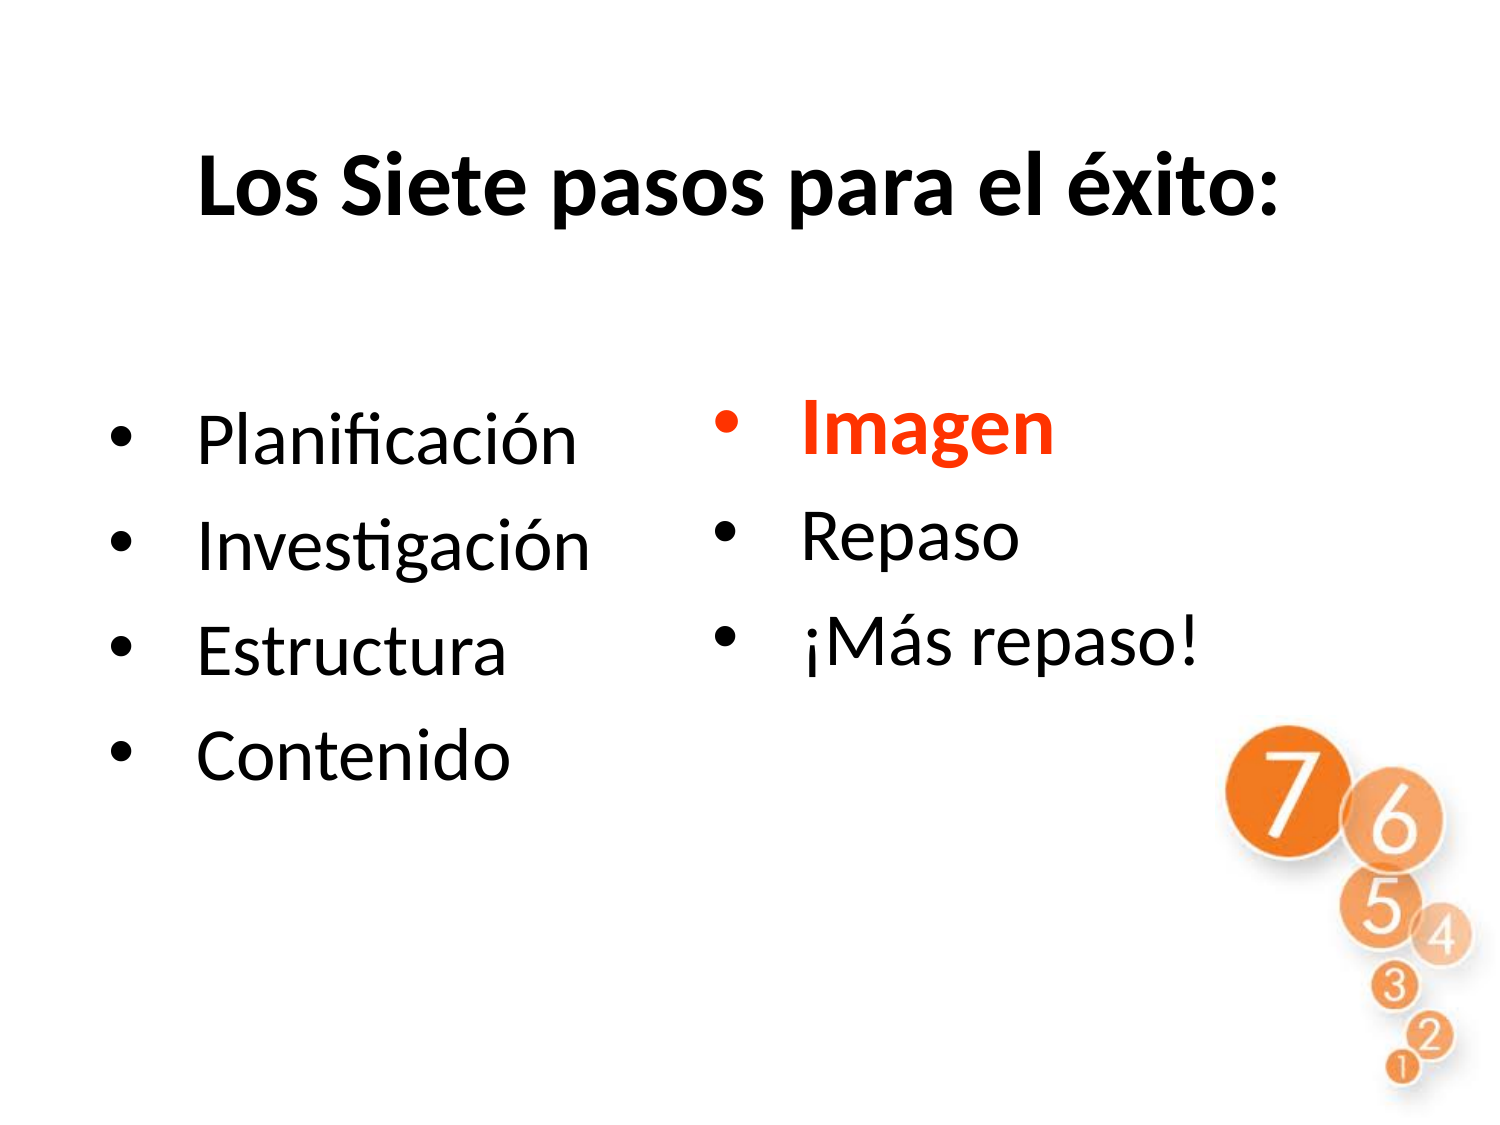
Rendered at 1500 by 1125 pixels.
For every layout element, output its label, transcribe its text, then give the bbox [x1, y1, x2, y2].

title Los Siete pasos para el éxito: [64, 66, 1416, 292]
list Imagen Repaso ¡Más repaso! [697, 363, 1500, 1002]
picture [1215, 715, 1500, 1125]
list Planificación Investigación Estructura Contenido [93, 382, 757, 1125]
